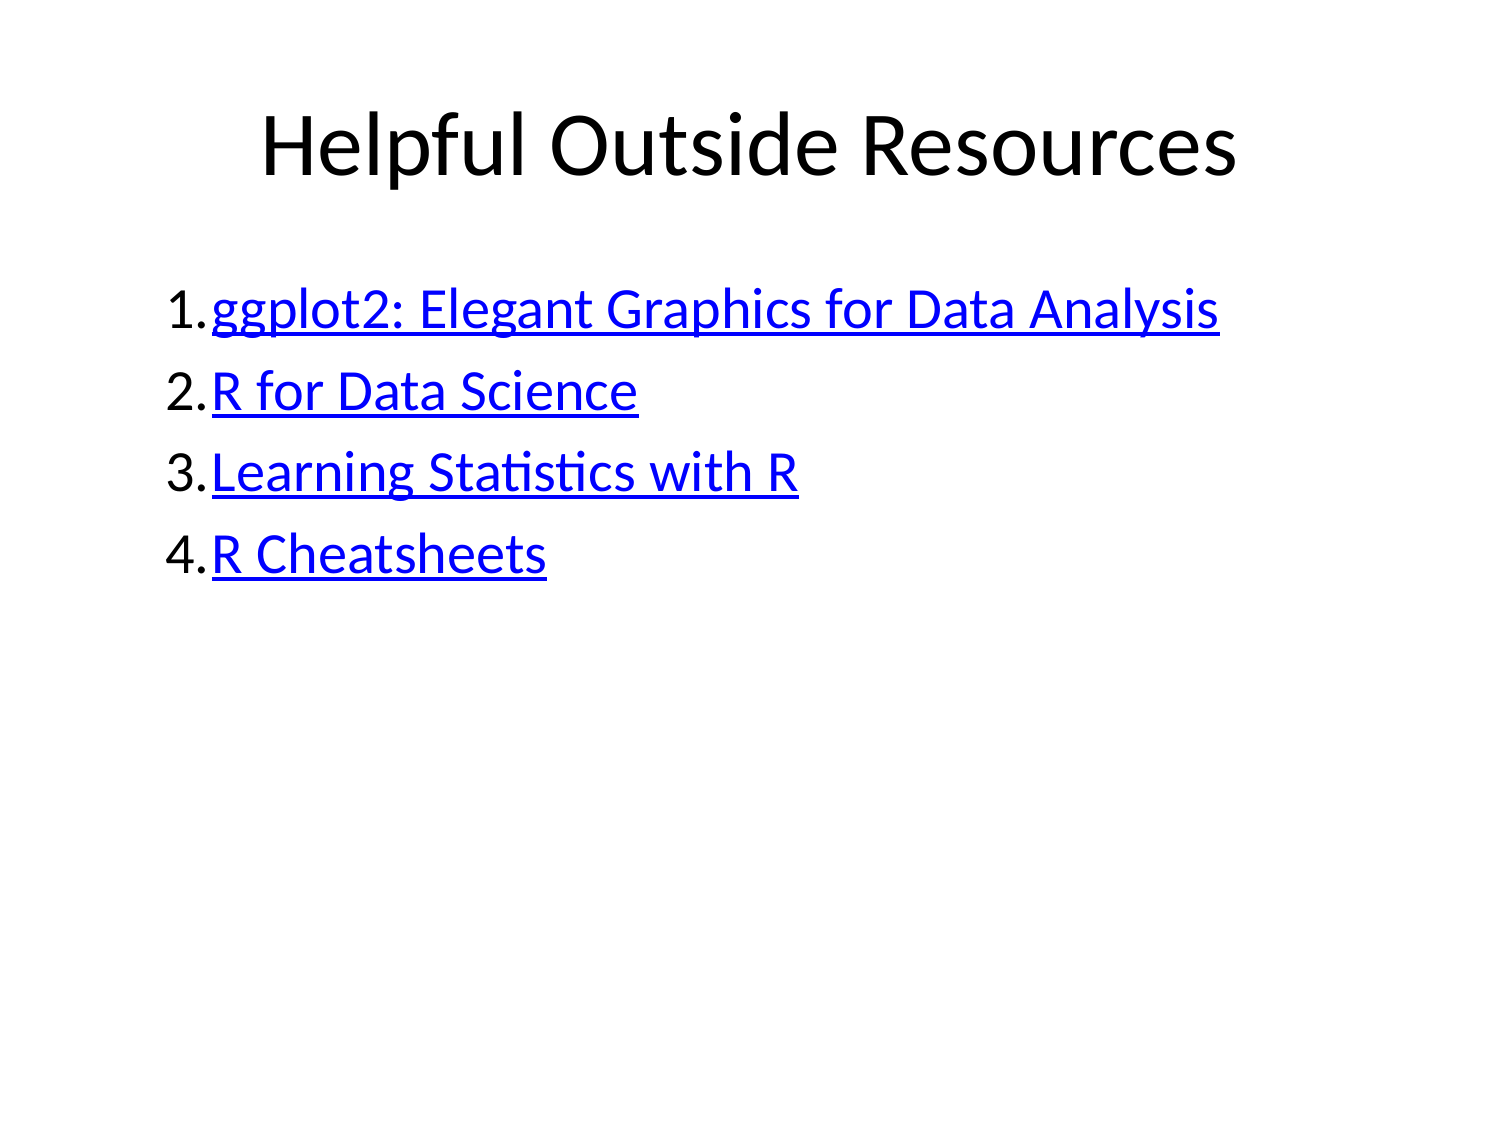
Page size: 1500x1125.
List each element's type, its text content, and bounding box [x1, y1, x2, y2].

list ggplot2: Elegant Graphics for Data Analysis R for Data Science Learning Statistics with R R Cheatsheets [75, 262, 1425, 1005]
title Helpful Outside Resources [75, 45, 1425, 233]
